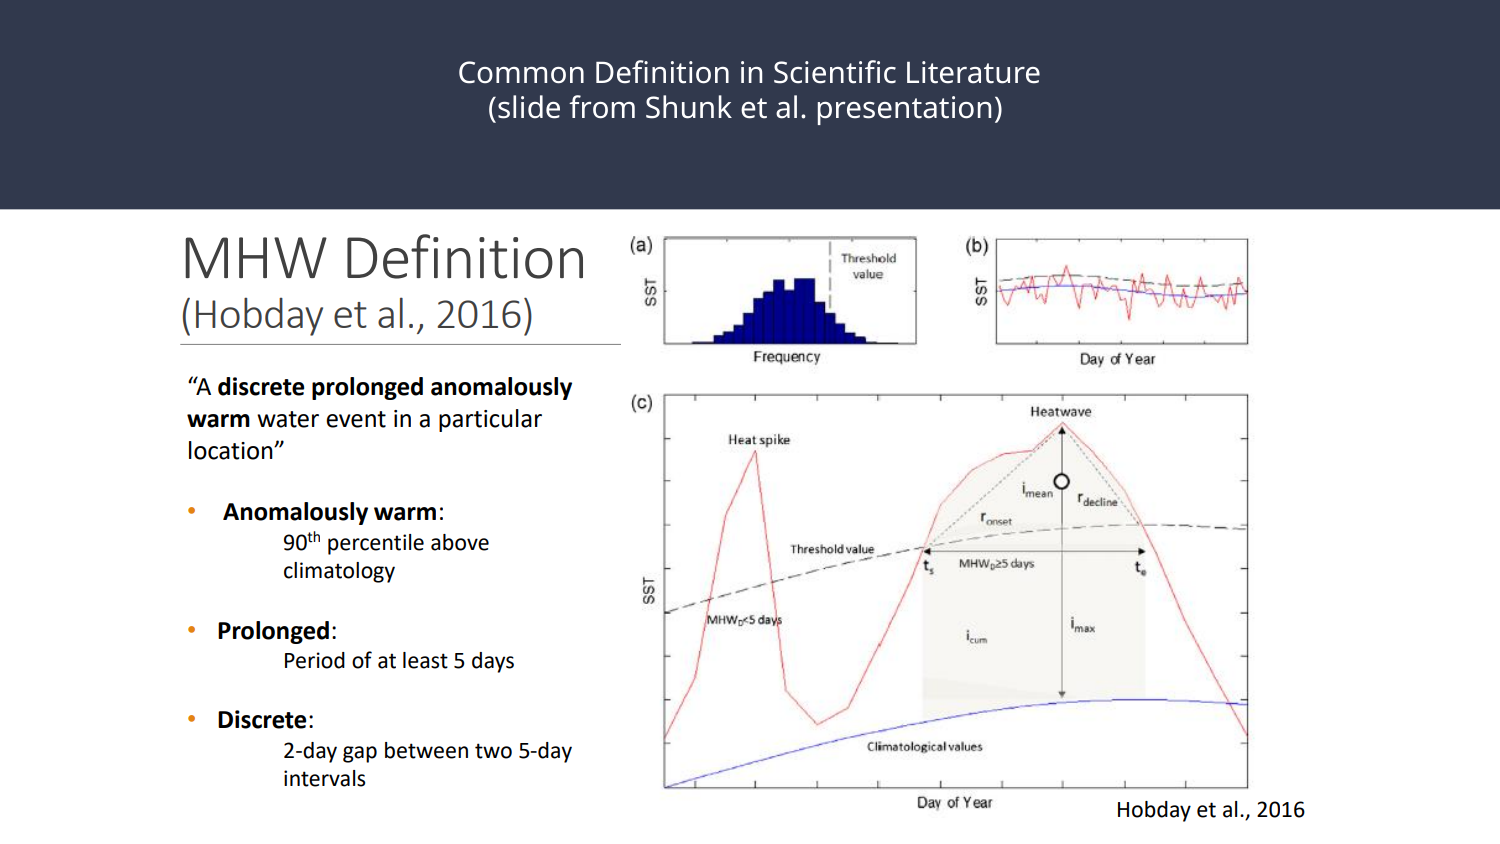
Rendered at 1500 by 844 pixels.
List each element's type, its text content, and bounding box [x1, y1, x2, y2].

title Common Definition in Scientific Literature (slide from Shunk et al. presentation) [51, 38, 1449, 141]
picture [162, 211, 1310, 822]
